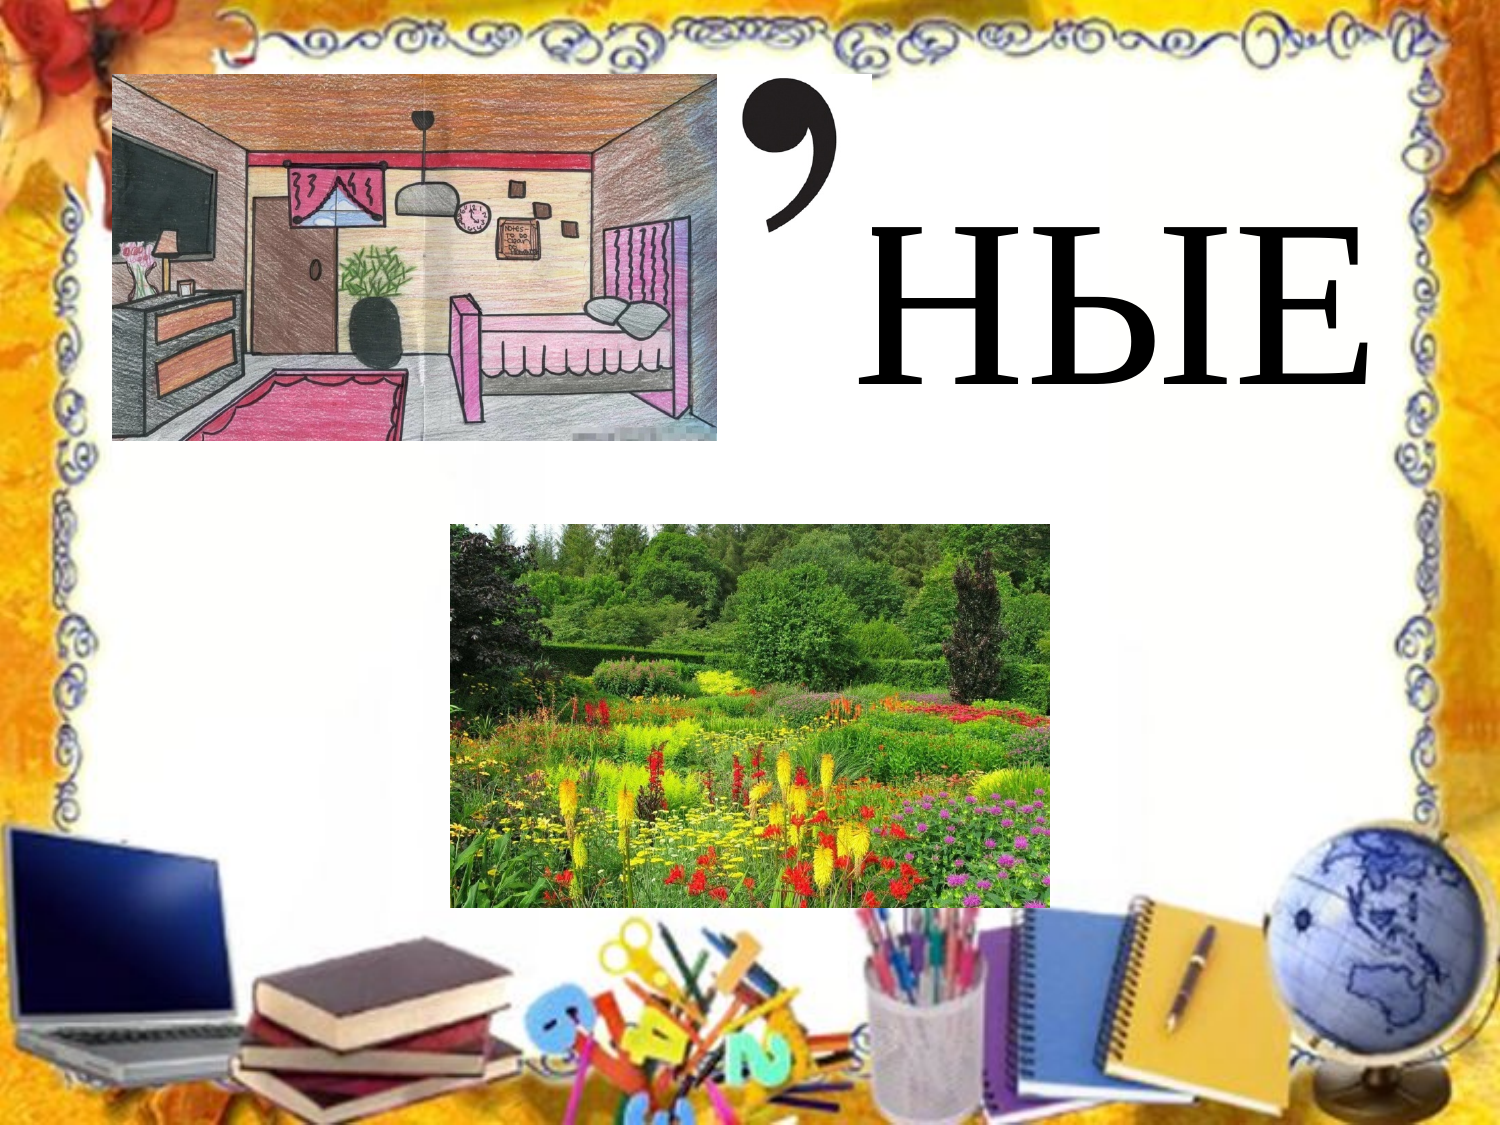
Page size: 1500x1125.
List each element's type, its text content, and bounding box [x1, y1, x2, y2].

picture [0, 0, 1500, 1125]
text_box НЫЕ [837, 137, 1450, 440]
